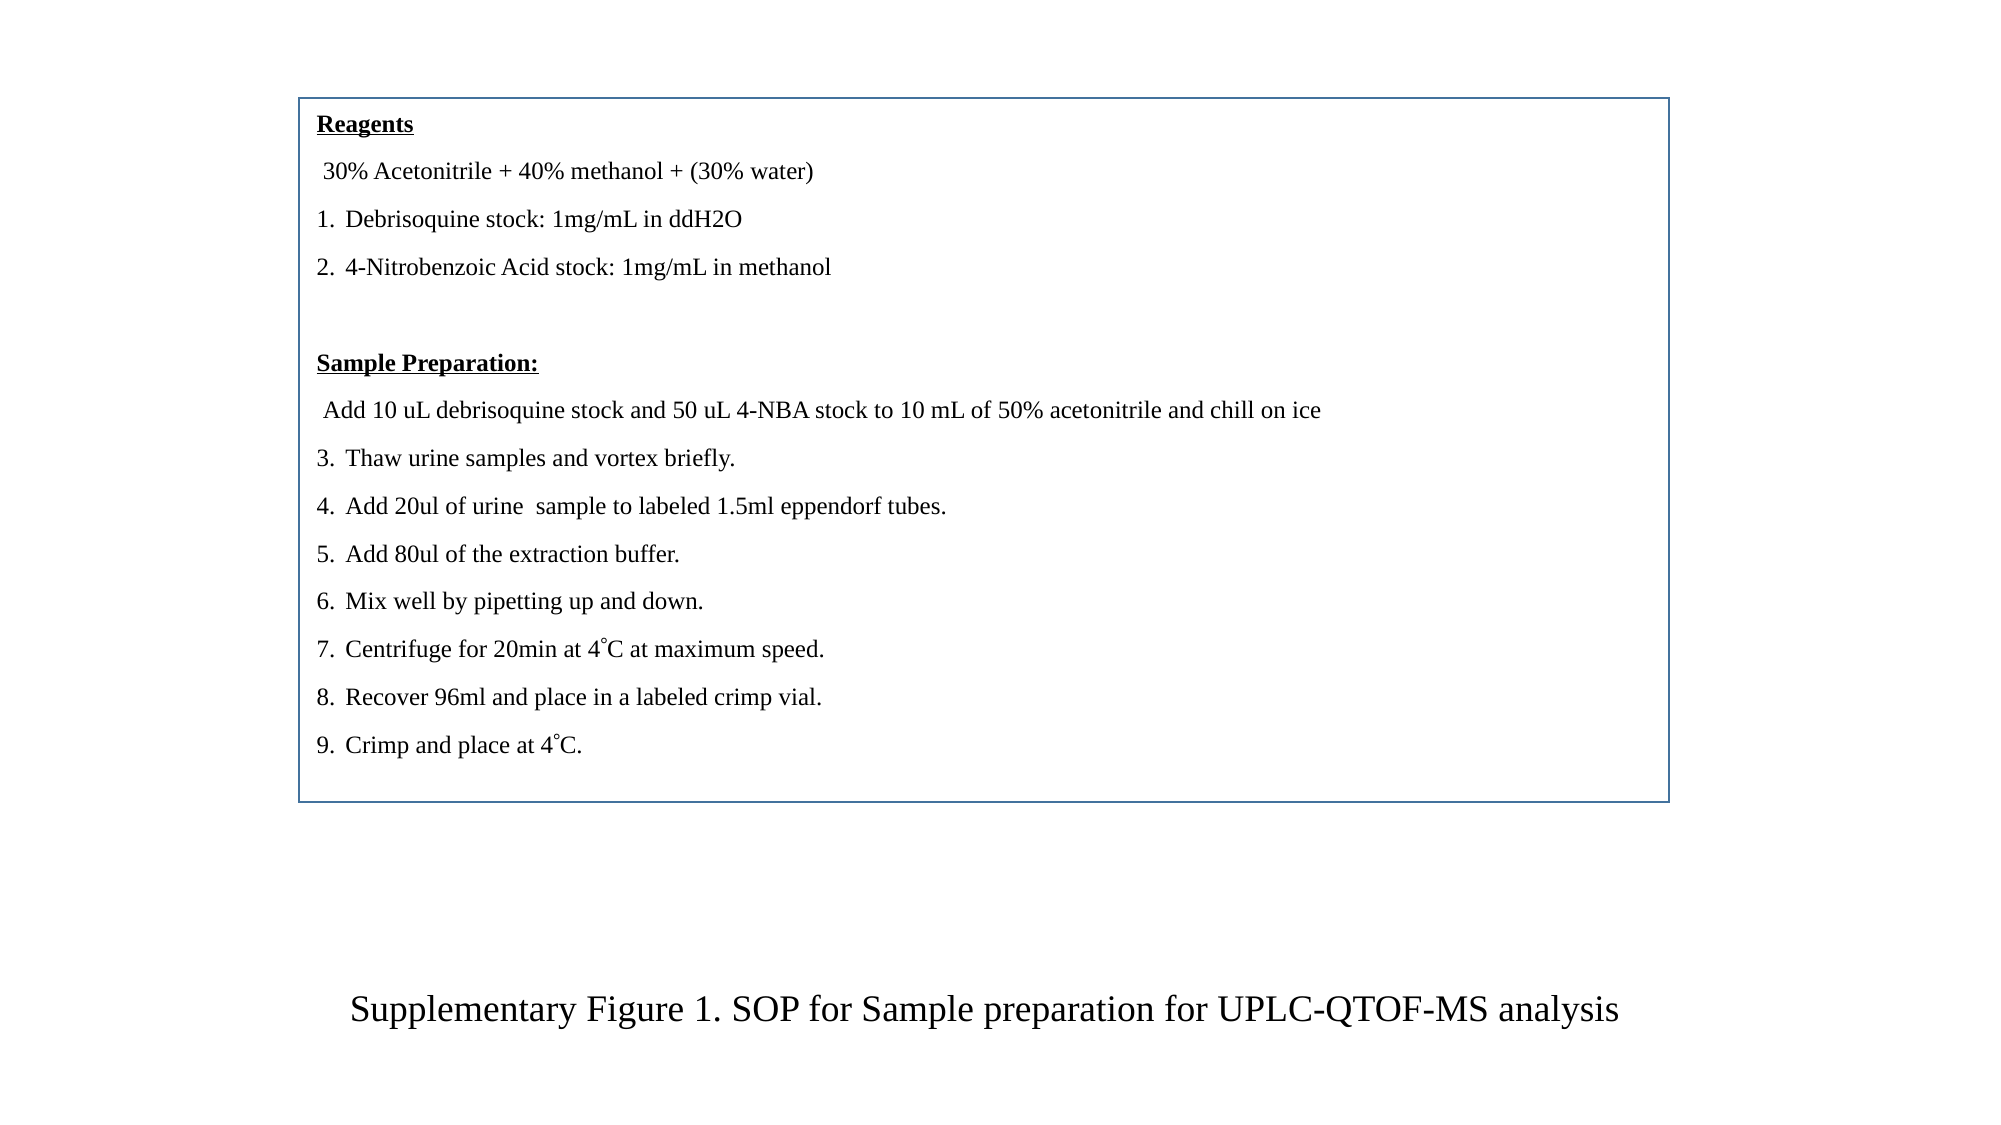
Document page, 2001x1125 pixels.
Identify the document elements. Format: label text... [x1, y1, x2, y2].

text_box Supplementary Figure 1. SOP for Sample preparation for UPLC-QTOF-MS analysis [335, 976, 1665, 1037]
text_box [298, 97, 1670, 803]
